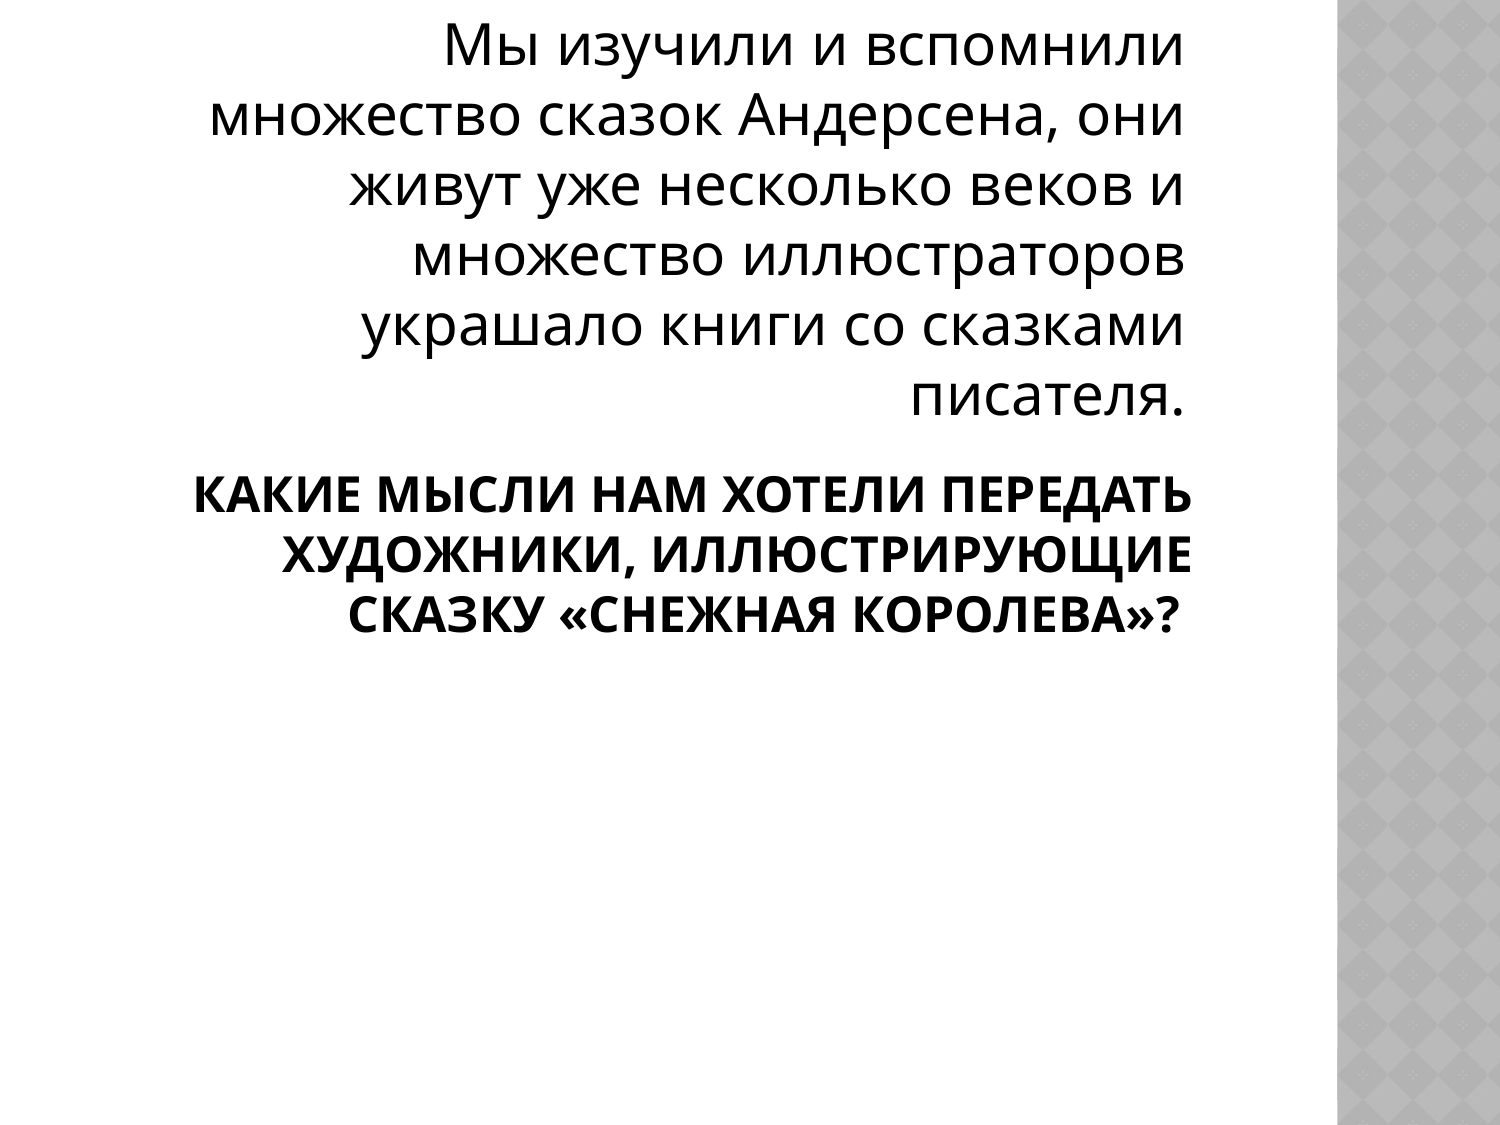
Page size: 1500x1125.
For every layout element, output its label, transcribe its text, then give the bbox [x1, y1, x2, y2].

title Какие мысли нам хотели передать художники, иллюстрирующие сказку «Снежная королева»? [174, 462, 1202, 687]
list Мы изучили и вспомнили множество сказок Андерсена, они живут уже несколько веков и множество иллюстраторов украшало книги со сказками писателя. [174, 312, 1202, 435]
